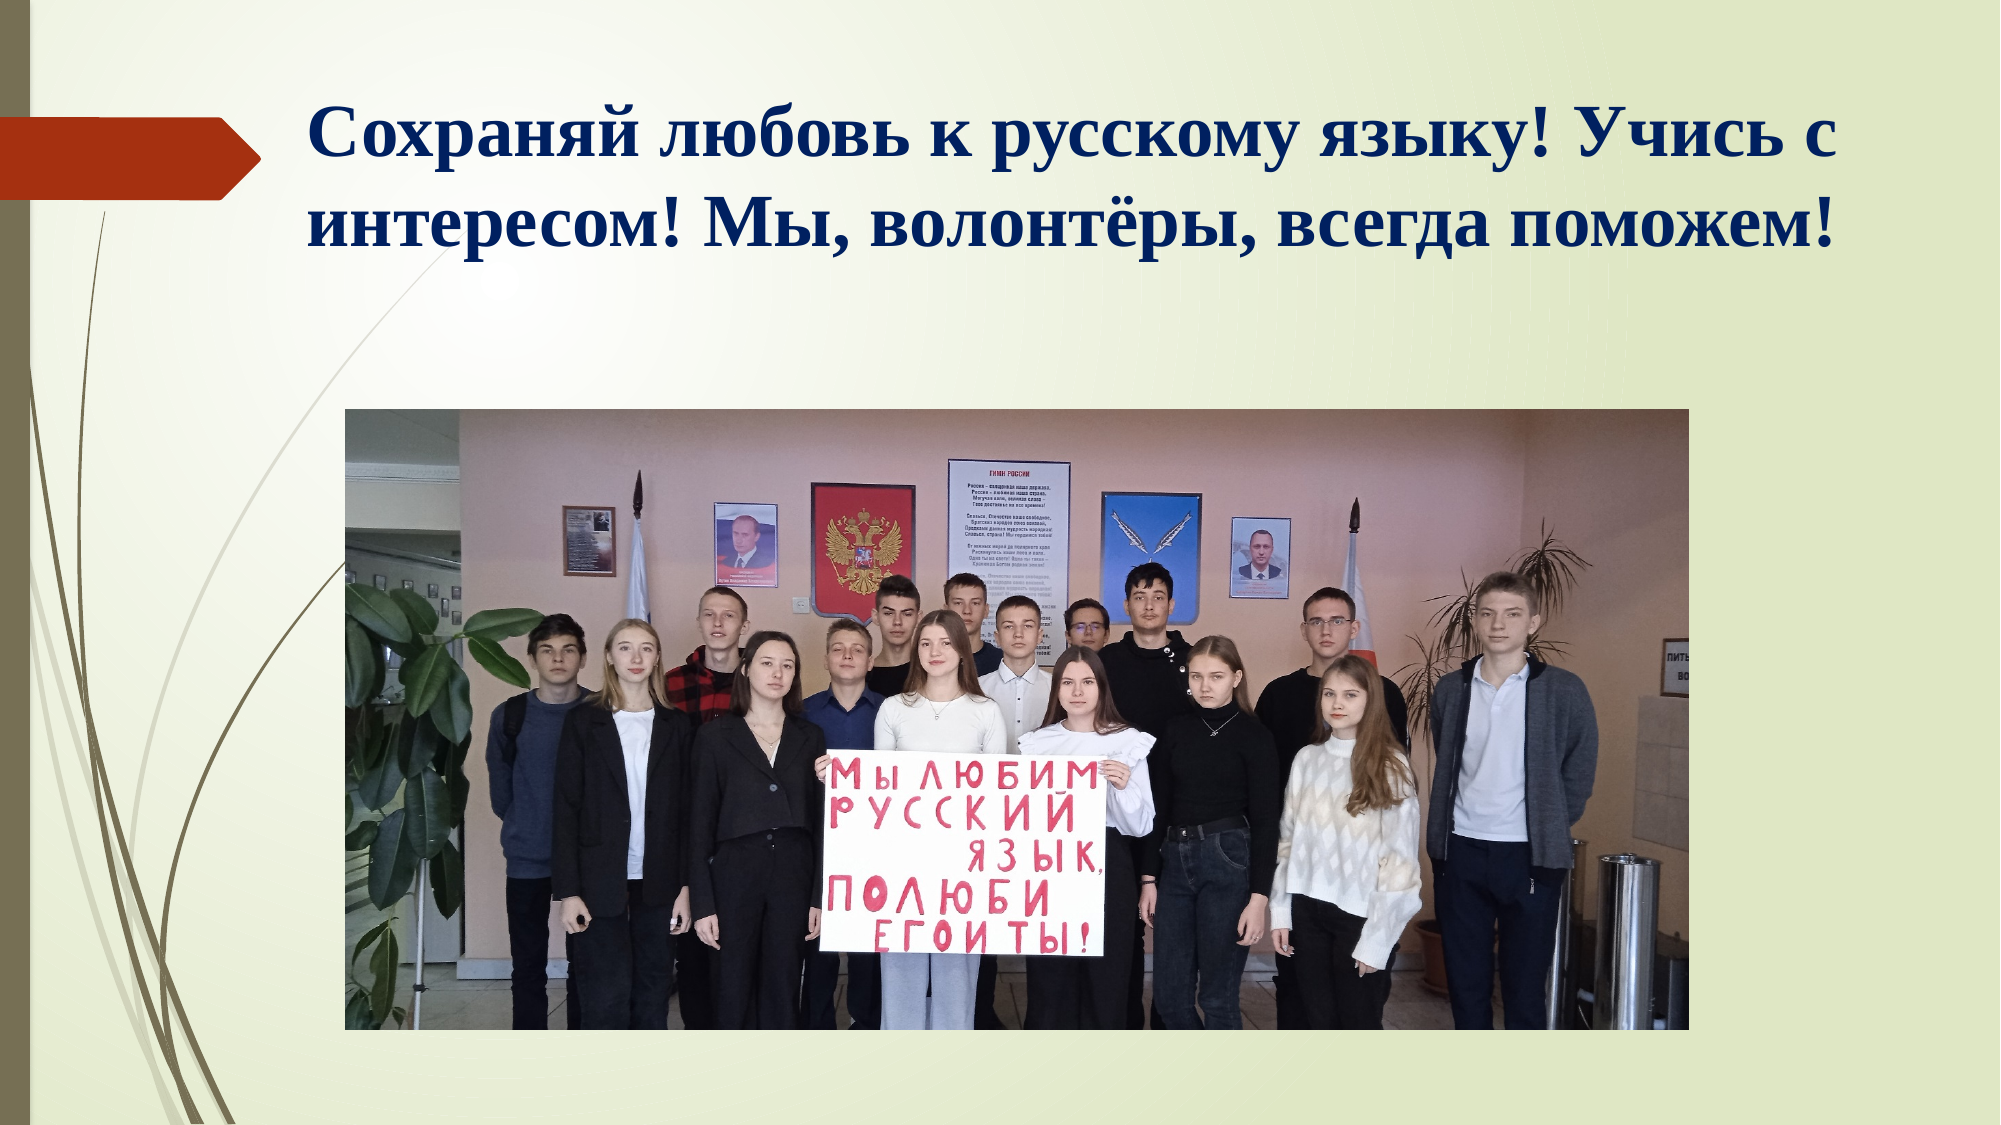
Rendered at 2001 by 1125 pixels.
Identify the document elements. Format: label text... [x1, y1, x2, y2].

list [345, 409, 1689, 1031]
title Сохраняй любовь к русскому языку! Учись с интересом! Мы, волонтёры, всегда поможем! [291, 73, 1882, 322]
